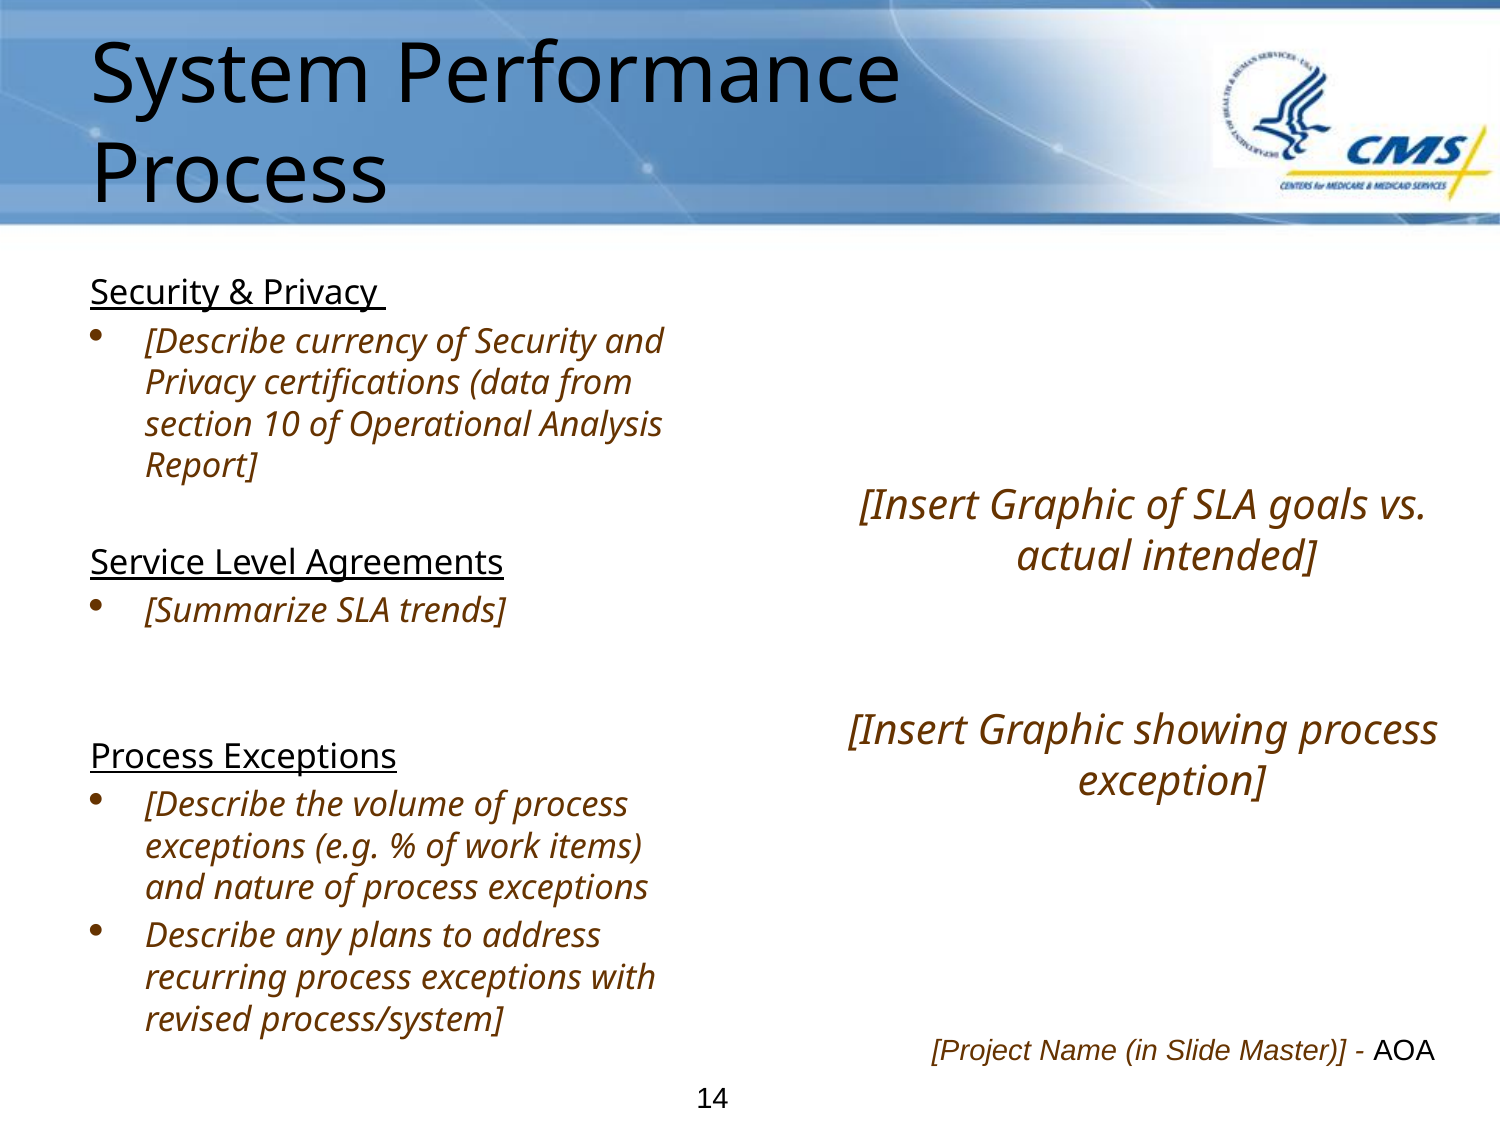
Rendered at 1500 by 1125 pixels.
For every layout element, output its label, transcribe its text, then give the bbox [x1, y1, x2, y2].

picture [0, 0, 1500, 1125]
footer [Project Name (in Slide Master)] - AOA [912, 1023, 1451, 1103]
title System Performance Process [74, 24, 1426, 213]
slide_number 13 [537, 1071, 888, 1125]
list Security & Privacy [Describe currency of Security and Privacy certifications (data from section 10 of Operational Analysis Report] Service Level Agreements [Summarize SLA trends] Process Exceptions [Describe the volume of process exceptions (e.g. % of work items) and nature of process exceptions Describe any plans to address recurring process exceptions with revised process/system] [74, 262, 701, 1051]
text_box [Insert Graphic of SLA goals vs. actual intended] [Insert Graphic showing process exception] [799, 237, 1488, 1000]
